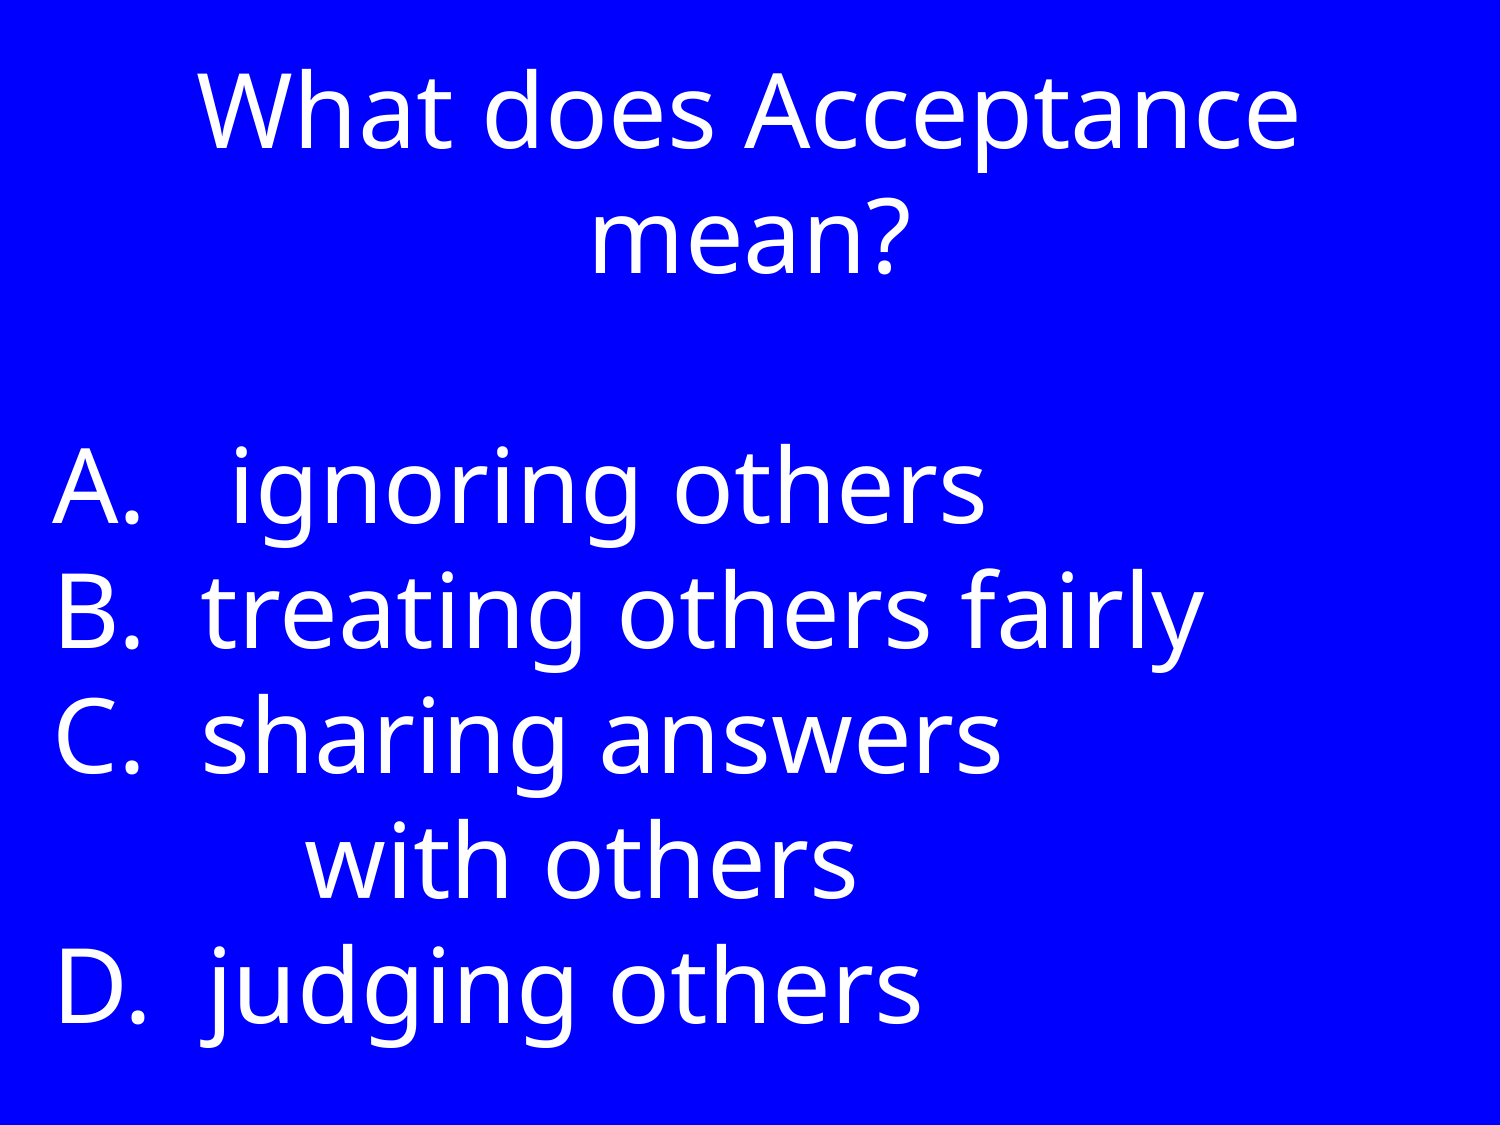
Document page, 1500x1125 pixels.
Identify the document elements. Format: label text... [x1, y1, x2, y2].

text_box What does Acceptance mean? ignoring others treating others fairly sharing answers with others judging others [37, 37, 1463, 1125]
